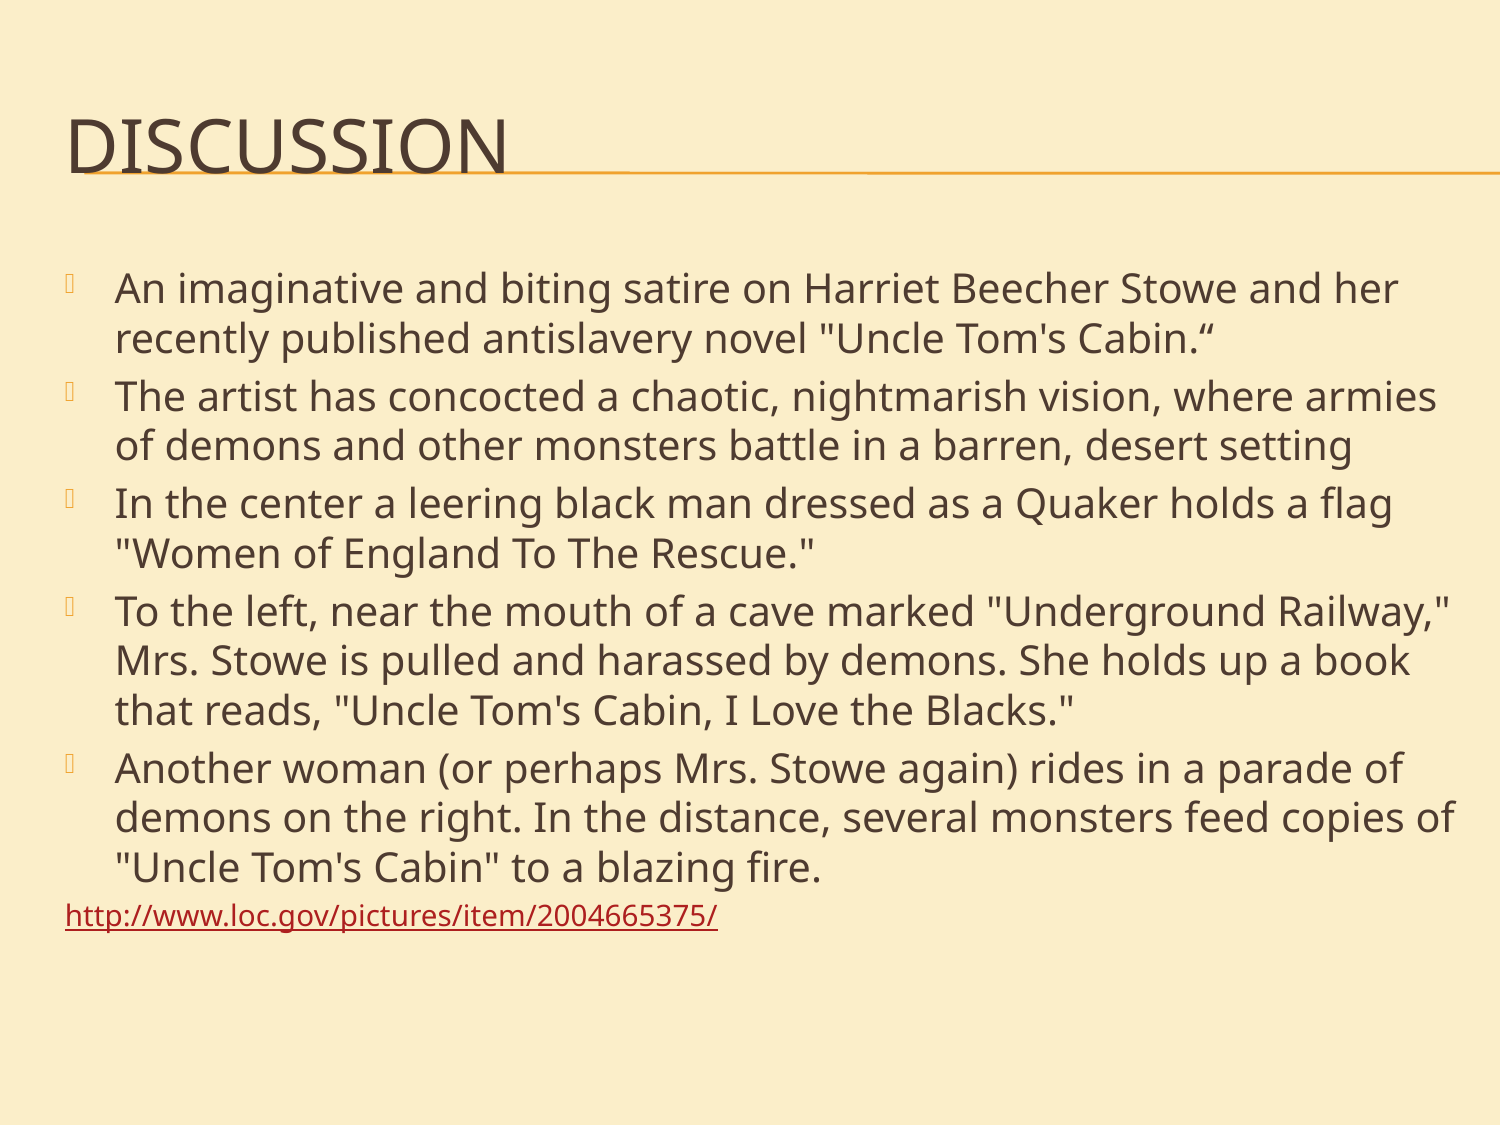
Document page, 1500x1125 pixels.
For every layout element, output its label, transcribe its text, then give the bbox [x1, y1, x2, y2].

title Discussion [50, 75, 1475, 213]
list An imaginative and biting satire on Harriet Beecher Stowe and her recently published antislavery novel "Uncle Tom's Cabin.“ The artist has concocted a chaotic, nightmarish vision, where armies of demons and other monsters battle in a barren, desert setting In the center a leering black man dressed as a Quaker holds a flag "Women of England To The Rescue." To the left, near the mouth of a cave marked "Underground Railway," Mrs. Stowe is pulled and harassed by demons. She holds up a book that reads, "Uncle Tom's Cabin, I Love the Blacks." Another woman (or perhaps Mrs. Stowe again) rides in a parade of demons on the right. In the distance, several monsters feed copies of "Uncle Tom's Cabin" to a blazing fire. http://www.loc.gov/pictures/item/2004665375/ [50, 254, 1475, 998]
